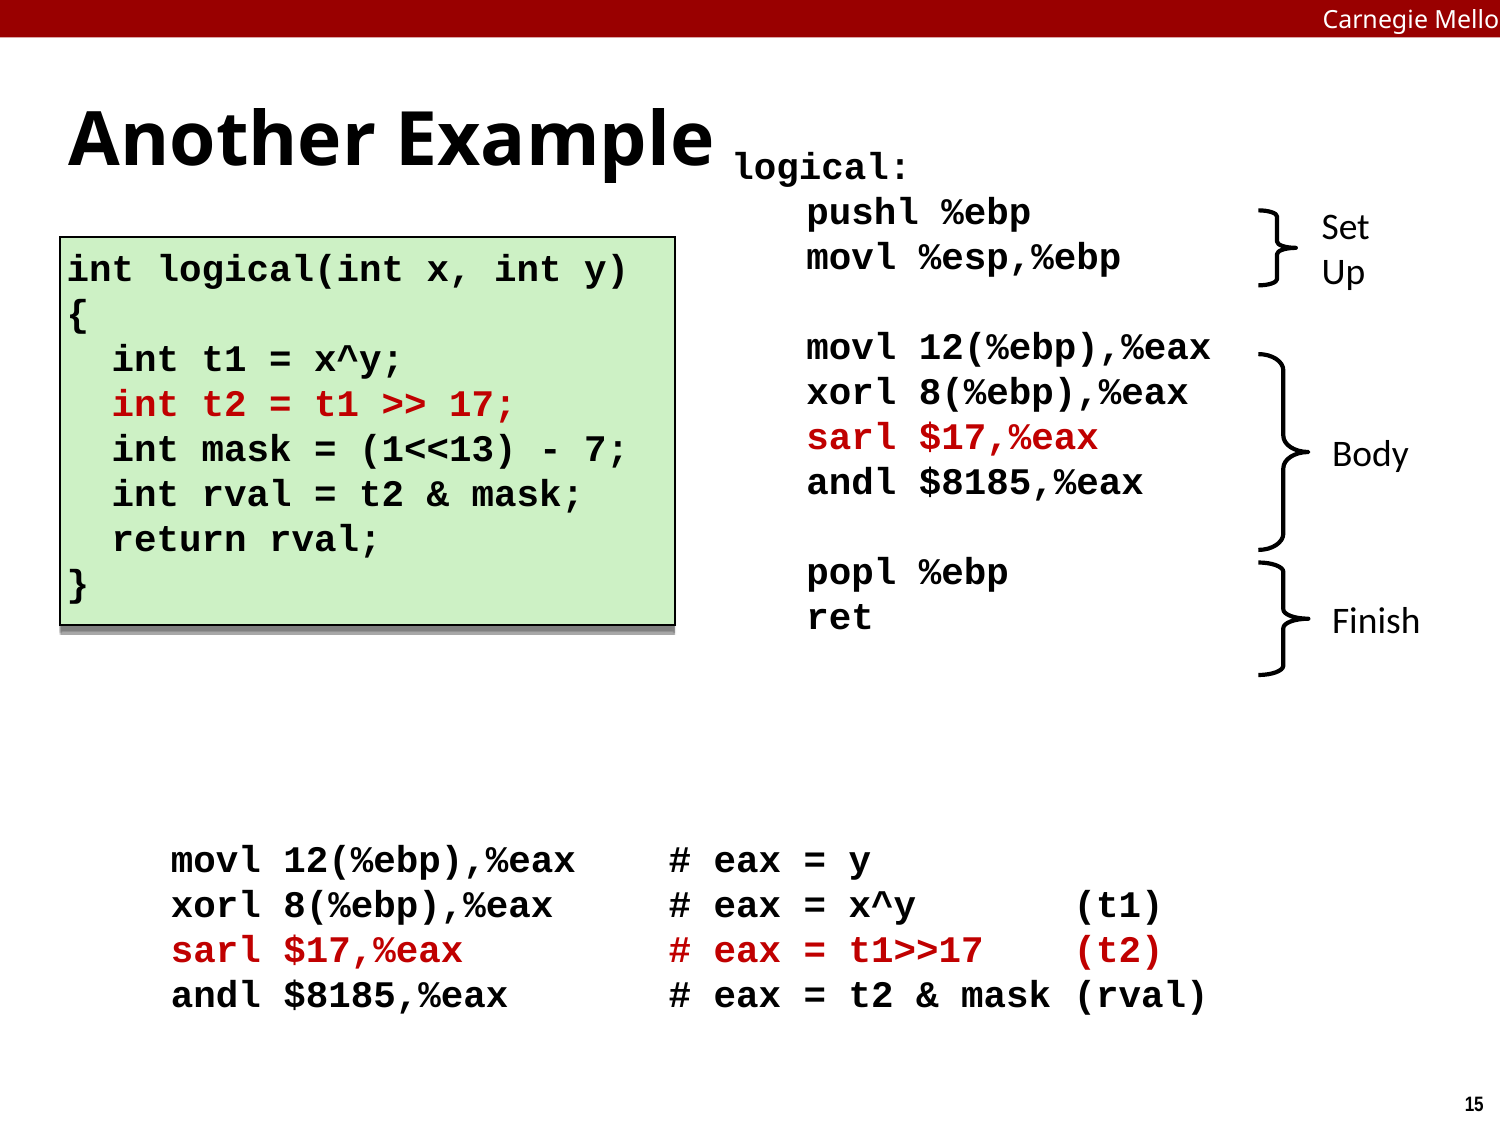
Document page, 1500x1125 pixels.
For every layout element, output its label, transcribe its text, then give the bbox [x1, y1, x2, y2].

text_box [1258, 210, 1296, 286]
text_box [1258, 354, 1309, 550]
text_box movl 12(%ebp),%eax # eax = y xorl 8(%ebp),%eax # eax = x^y (t1) sarl $17,%eax # eax = t1>>17 (t2) andl $8185,%eax # eax = t2 & mask (rval) [145, 829, 1300, 1046]
text_box [0, 0, 1500, 38]
text_box Finish [1325, 589, 1428, 648]
text_box Set Up [1315, 195, 1377, 299]
text_box int logical(int x, int y) { int t1 = x^y; int t2 = t1 >> 17; int mask = (1<<13) - 7; int rval = t2 & mask; return rval; } [60, 237, 675, 625]
text_box Body [1325, 422, 1416, 481]
text_box logical: pushl %ebp movl %esp,%ebp movl 12(%ebp),%eax xorl 8(%ebp),%eax sarl $17,%eax andl $8185,%eax popl %ebp ret [725, 135, 1403, 769]
text_box [1258, 562, 1309, 676]
title Another Example [62, 41, 1438, 230]
text_box Carnegie Mellon [1322, 3, 1500, 33]
